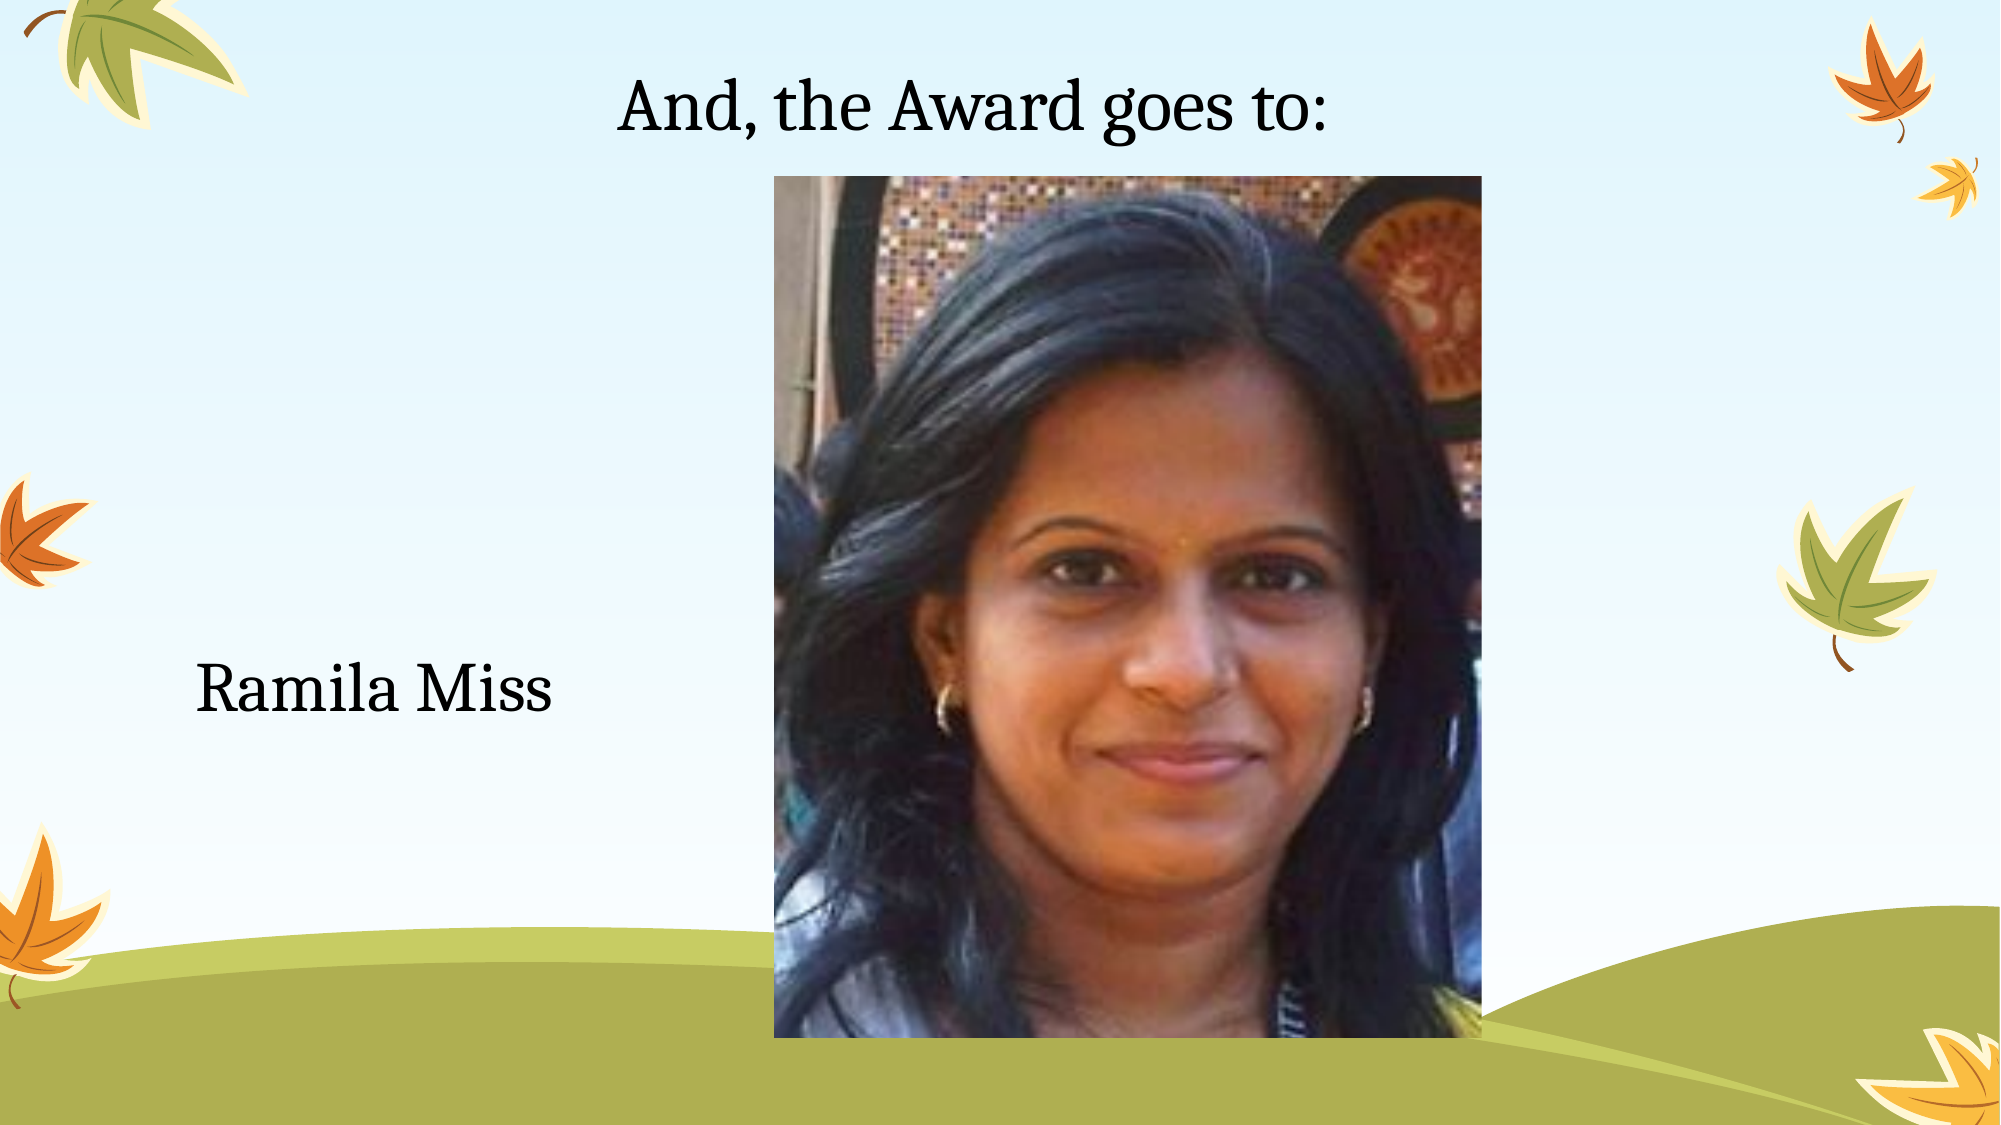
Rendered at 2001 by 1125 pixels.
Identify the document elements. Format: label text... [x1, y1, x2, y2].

title Ramila Miss [180, 359, 690, 735]
picture [769, 176, 1482, 1038]
